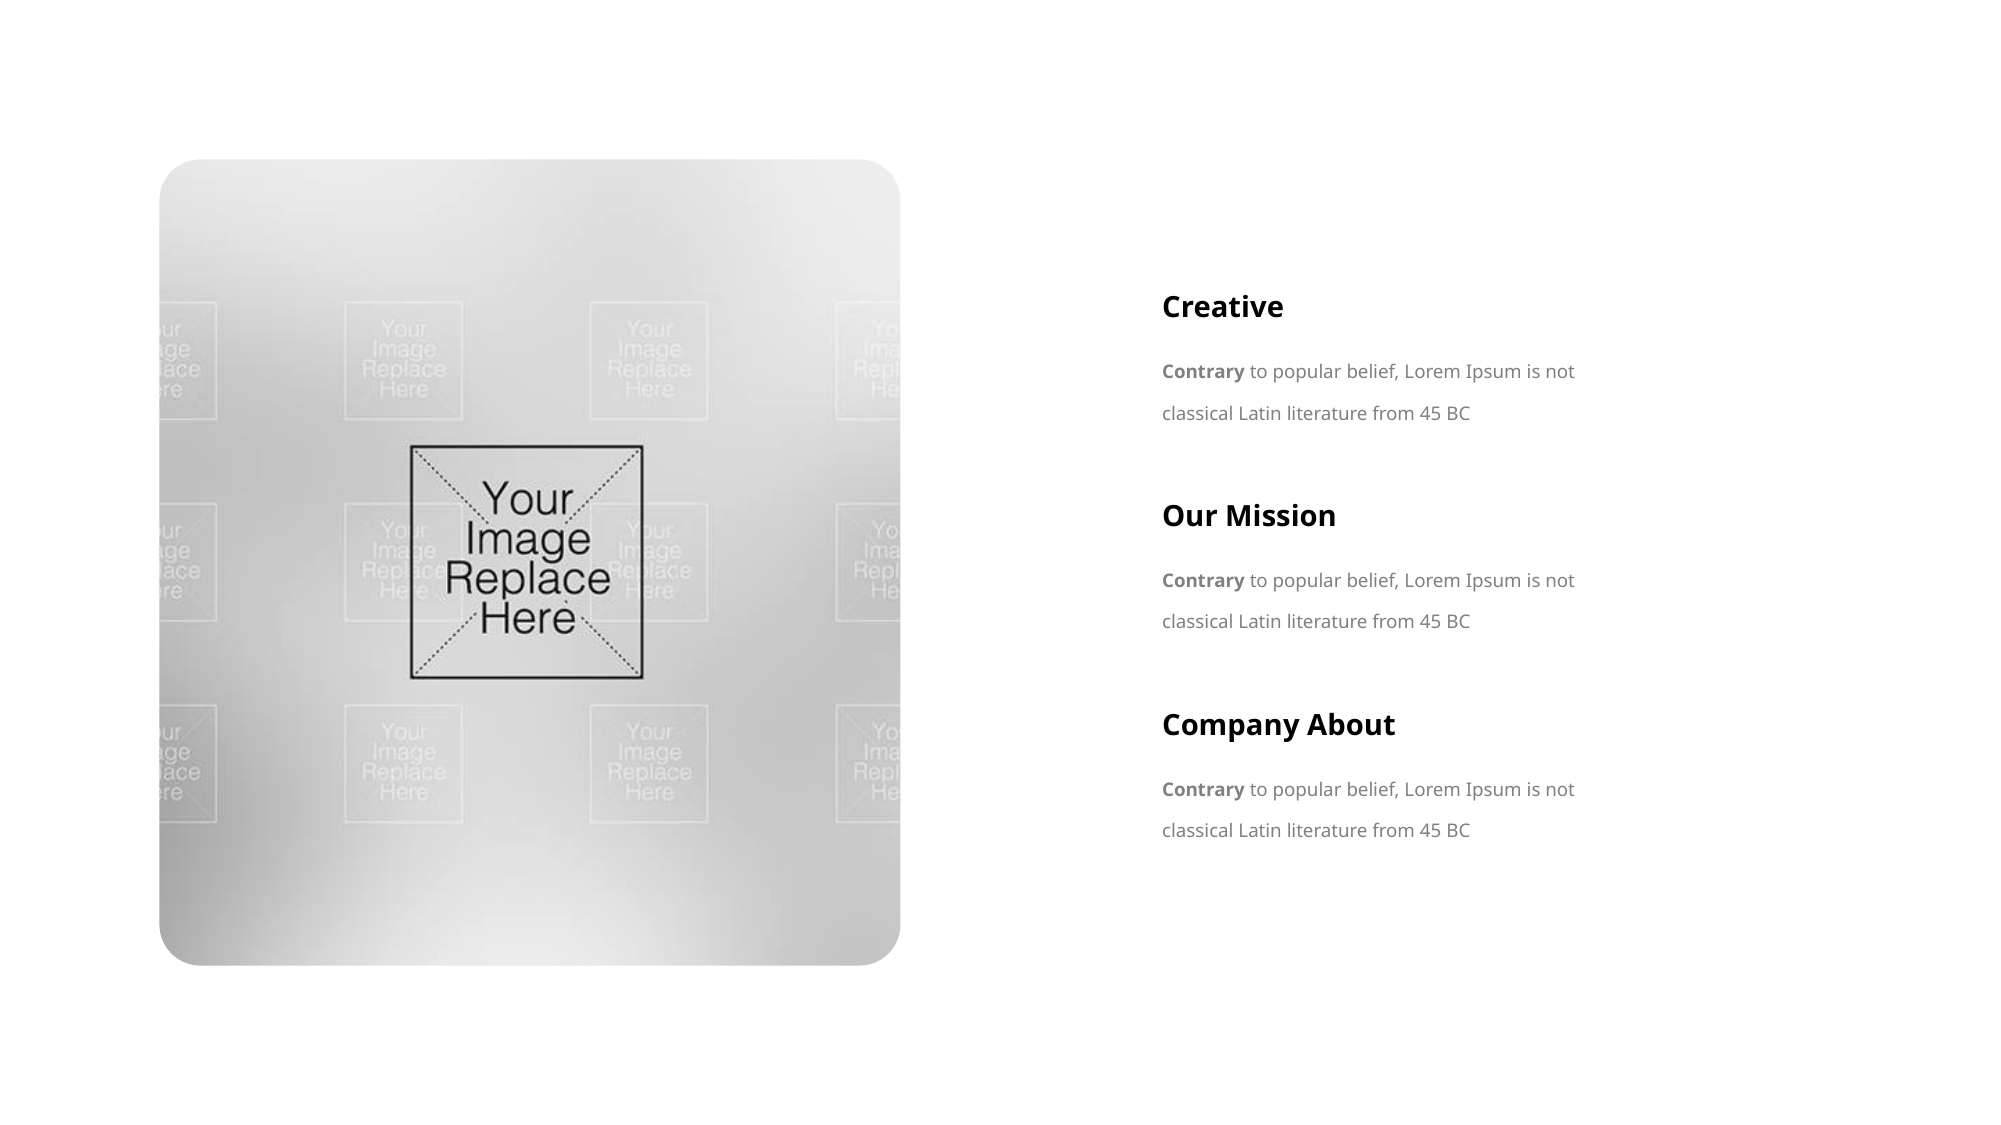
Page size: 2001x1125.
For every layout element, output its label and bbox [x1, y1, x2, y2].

text_box [1147, 280, 1612, 844]
picture [159, 159, 901, 966]
